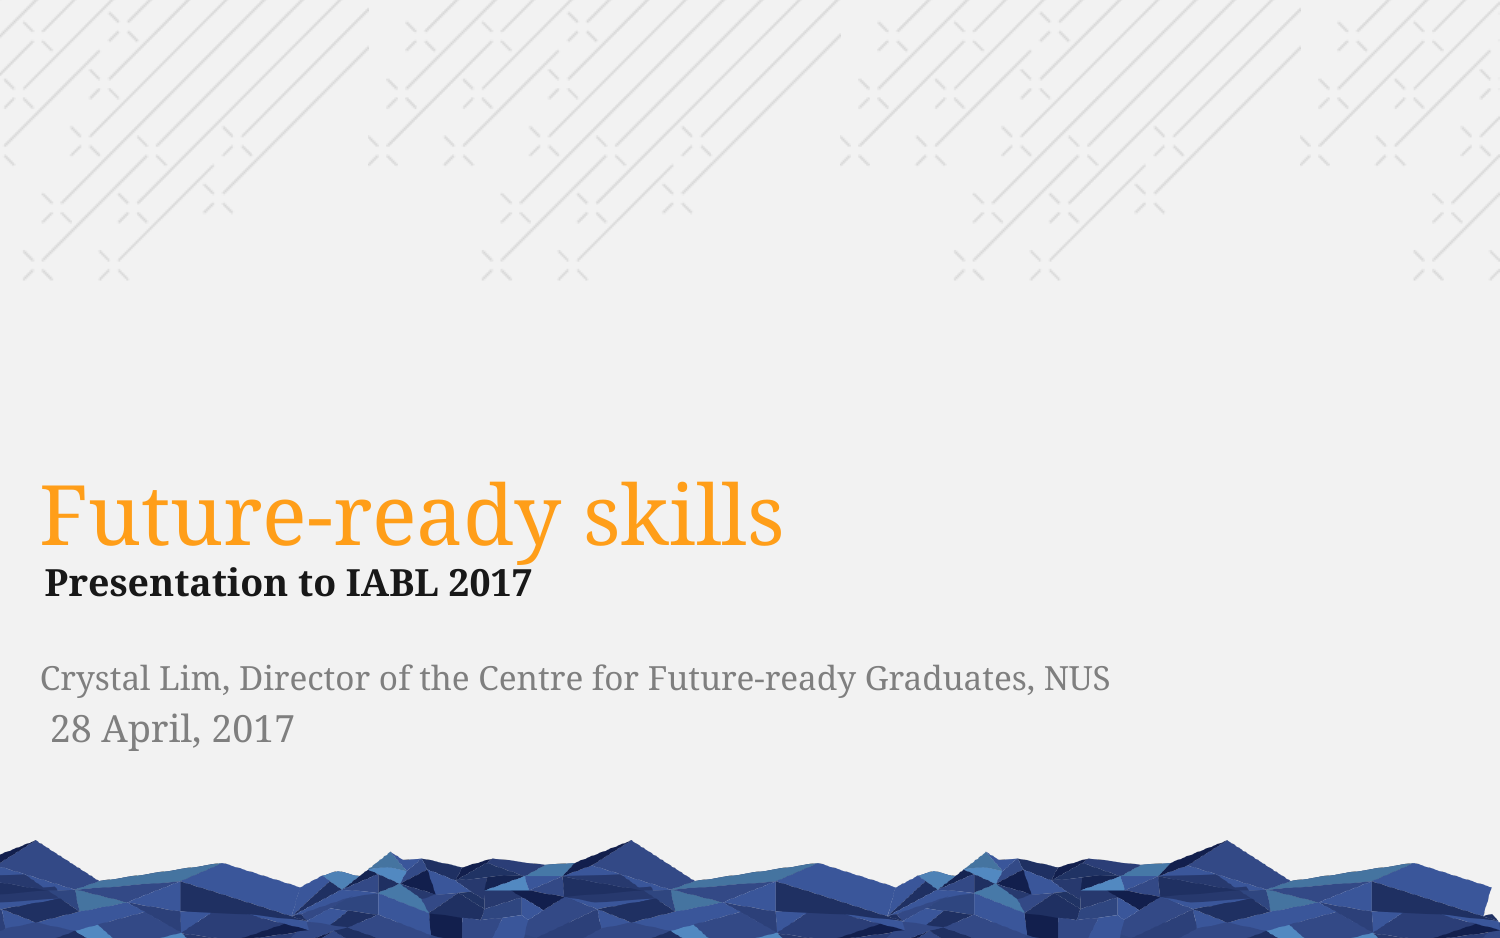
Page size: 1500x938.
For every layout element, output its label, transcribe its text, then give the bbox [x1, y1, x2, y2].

picture [0, 839, 1500, 938]
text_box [0, 0, 1500, 282]
text_box Crystal Lim, Director of the Centre for Future-ready Graduates, NUS 28 April, 2017 [24, 557, 1500, 758]
text_box Presentation to IABL 2017 [29, 548, 1038, 557]
text_box Future-ready skills [24, 456, 1438, 557]
